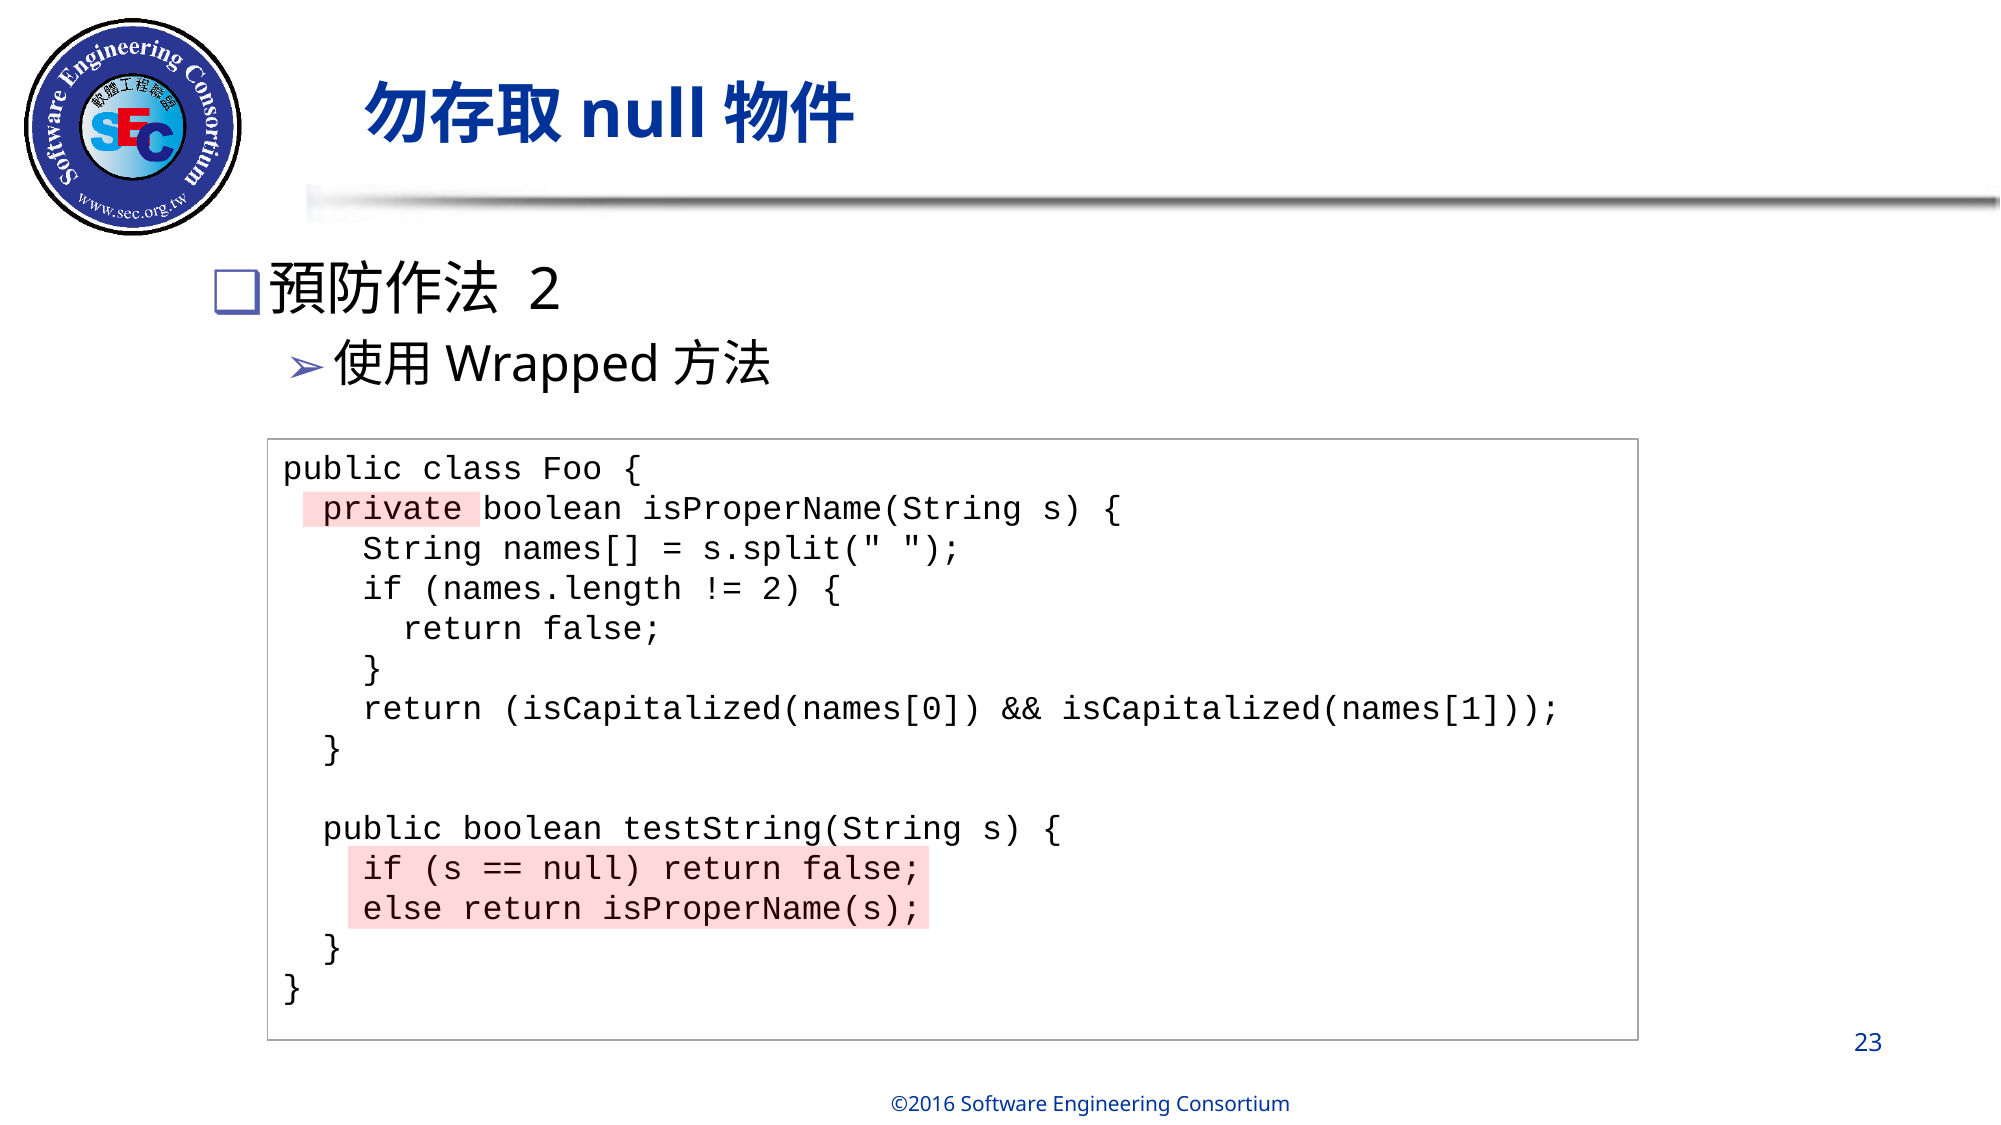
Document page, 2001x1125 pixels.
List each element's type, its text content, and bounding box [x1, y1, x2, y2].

text_box [348, 845, 929, 929]
text_box [303, 491, 481, 527]
text_box public class Foo { private boolean isProperName(String s) { String names[] = s.split(" "); if (names.length != 2) { return false; } return (isCapitalized(names[0]) && isCapitalized(names[1])); } public boolean testString(String s) { if (s == null) return false; else return isProperName(s); } } [267, 439, 1638, 1040]
slide_number ‹#› [1481, 1019, 1898, 1094]
picture [0, 0, 265, 259]
title 勿存取null物件 [348, 42, 2000, 179]
picture [306, 184, 2000, 223]
list 預防作法 2 使用Wrapped方法 [196, 243, 1898, 1000]
